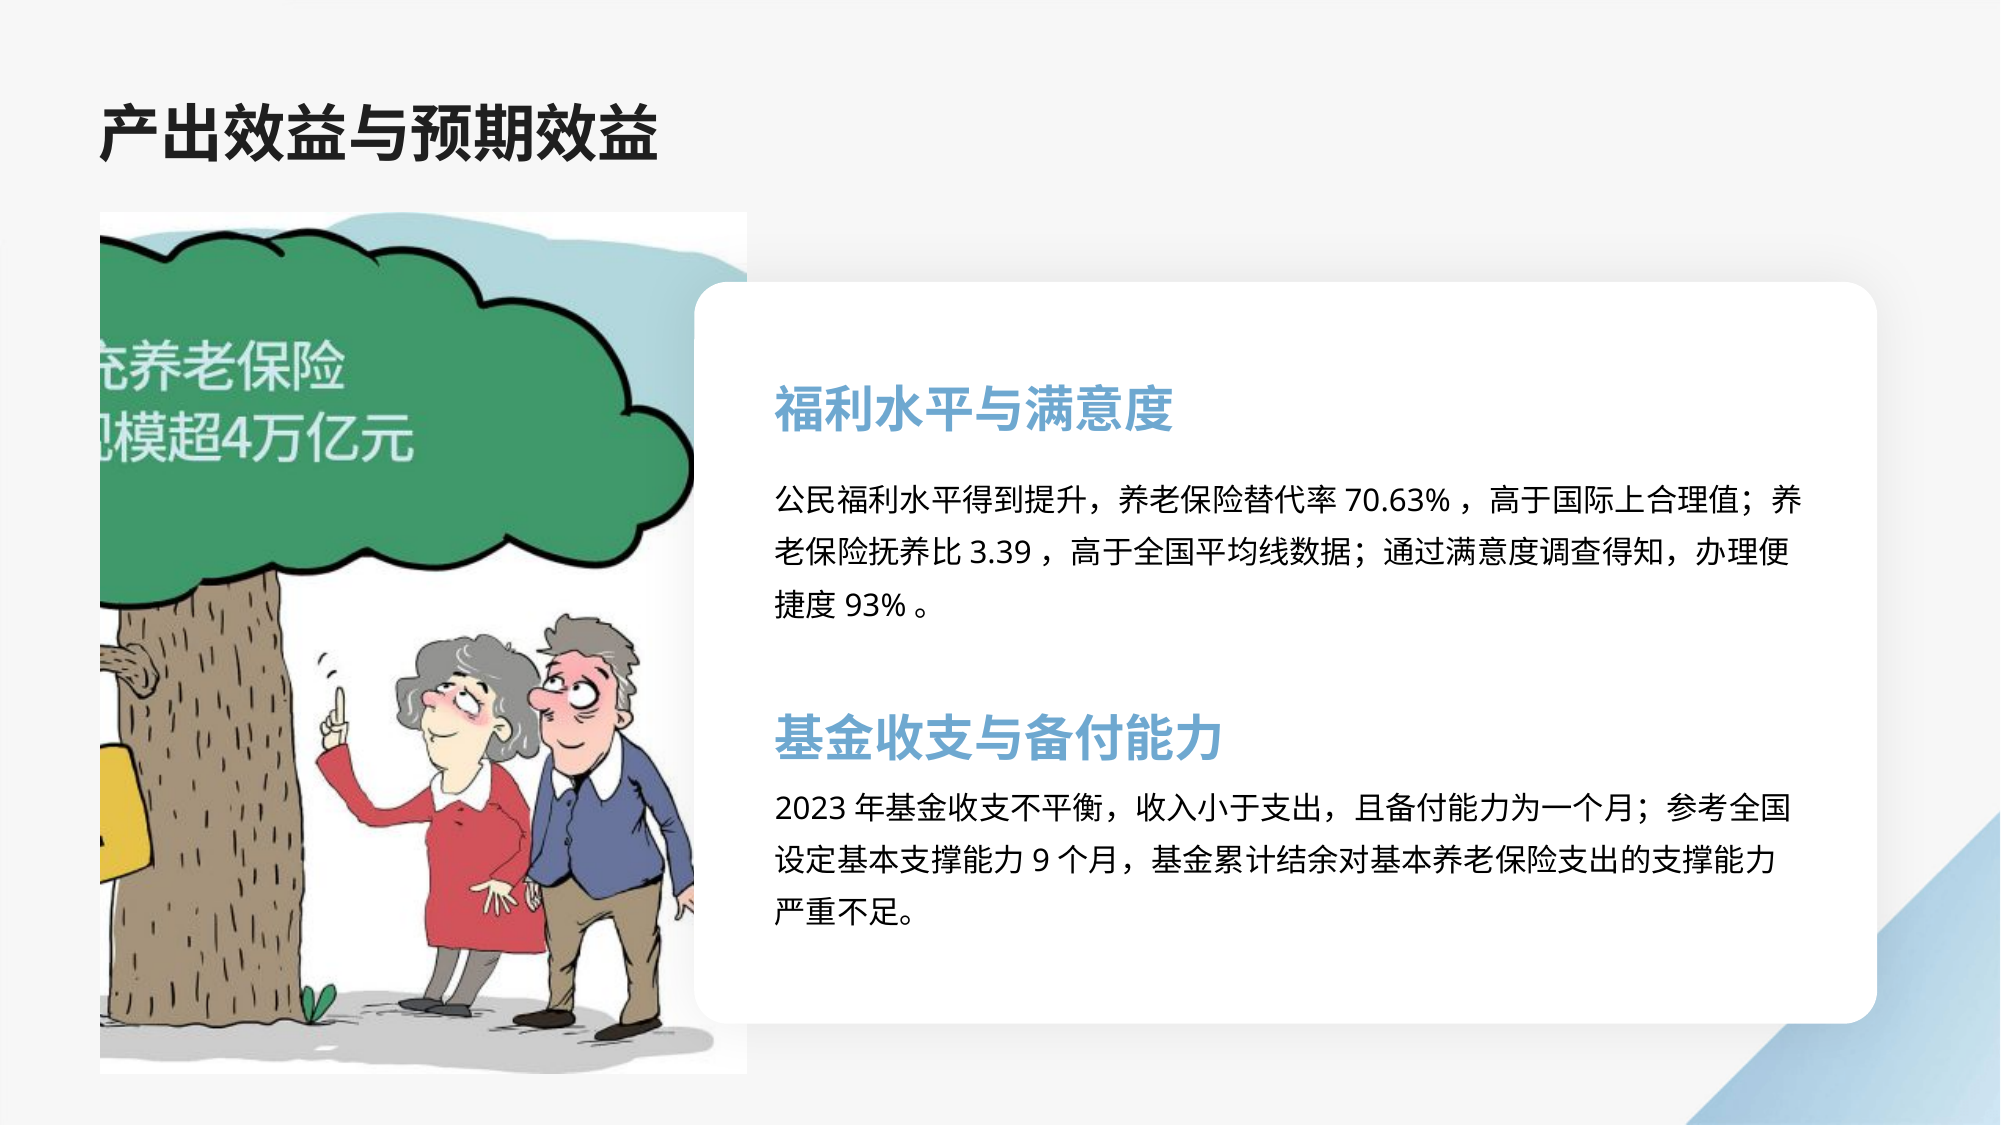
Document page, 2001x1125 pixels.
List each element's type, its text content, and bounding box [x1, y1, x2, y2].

text_box 产出效益与预期效益 [78, 43, 1922, 189]
picture [0, 0, 2001, 1125]
text_box 基金收支与备付能力 [754, 681, 1817, 788]
text_box 福利水平与满意度 [754, 351, 1817, 458]
text_box 公民福利水平得到提升，养老保险替代率70.63%，高于国际上合理值；养老保险抚养比3.39，高于全国平均线数据；通过满意度调查得知，办理便捷度93%。 [754, 458, 1817, 651]
text_box 2023年基金收支不平衡，收入小于支出，且备付能力为一个月；参考全国设定基本支撑能力9个月，基金累计结余对基本养老保险支出的支撑能力严重不足。 [754, 788, 1817, 962]
text_box [752, 281, 1878, 1024]
